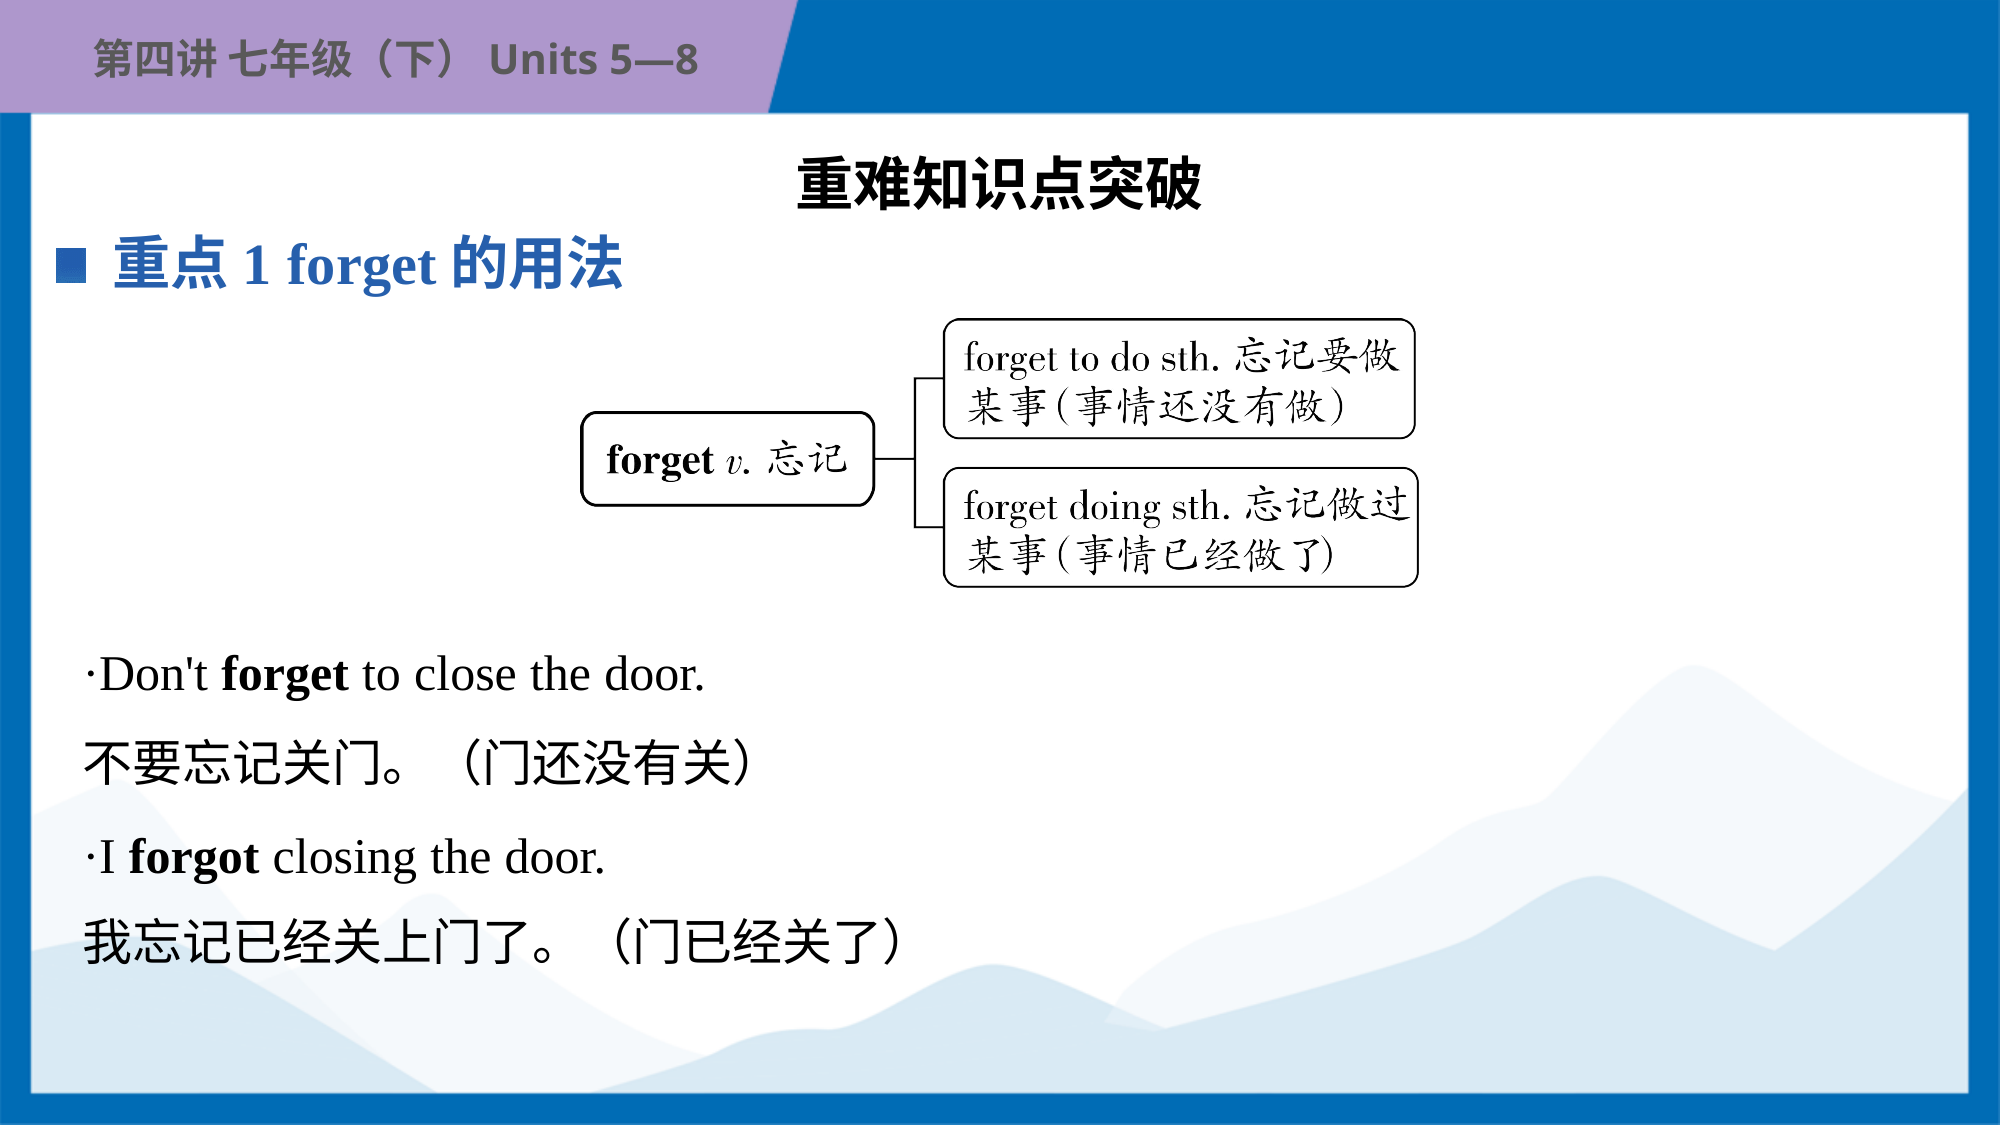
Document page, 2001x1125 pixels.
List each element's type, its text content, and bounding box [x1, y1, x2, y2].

picture [0, 0, 2000, 1125]
text_box 重点1 forget的用法 [112, 225, 1917, 296]
text_box 重难知识点突破 [82, 146, 1917, 217]
text_box ·Don't forget to close the door. 不要忘记关门。（门还没有关） ·I forgot closing the door. 我忘记已经关上门了。（门已经关了） [82, 608, 1917, 962]
